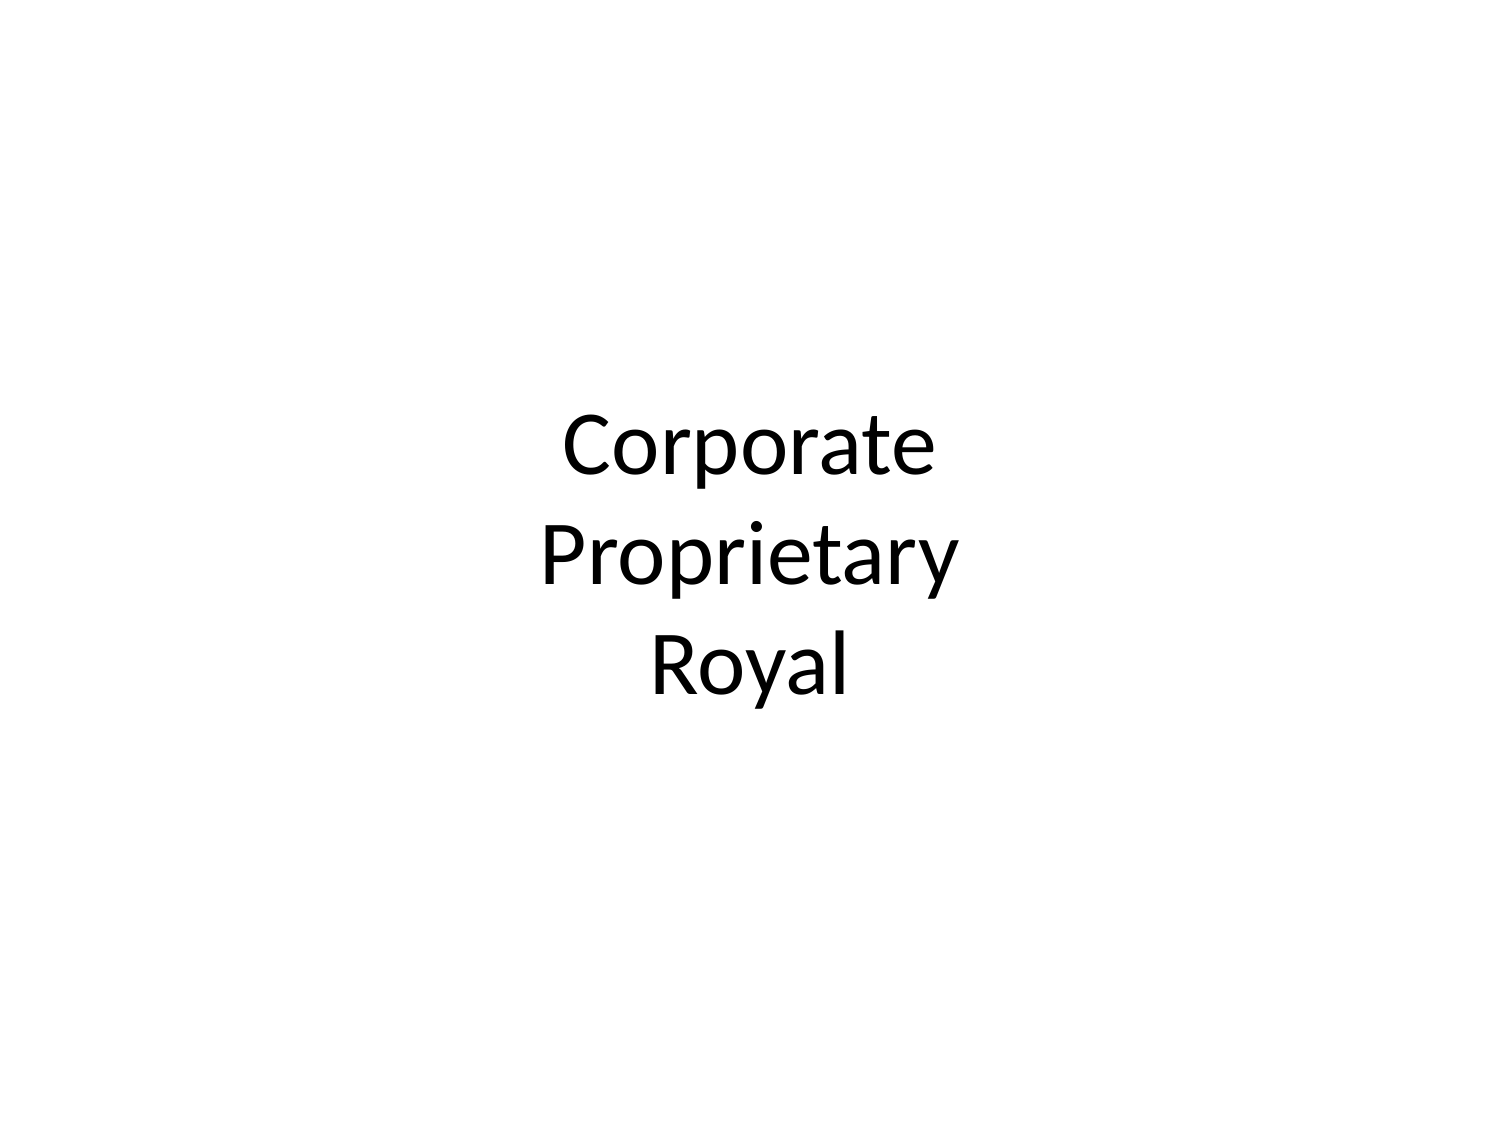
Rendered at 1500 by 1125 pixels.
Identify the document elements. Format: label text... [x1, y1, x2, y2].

title Corporate Proprietary Royal [74, 44, 1426, 1051]
